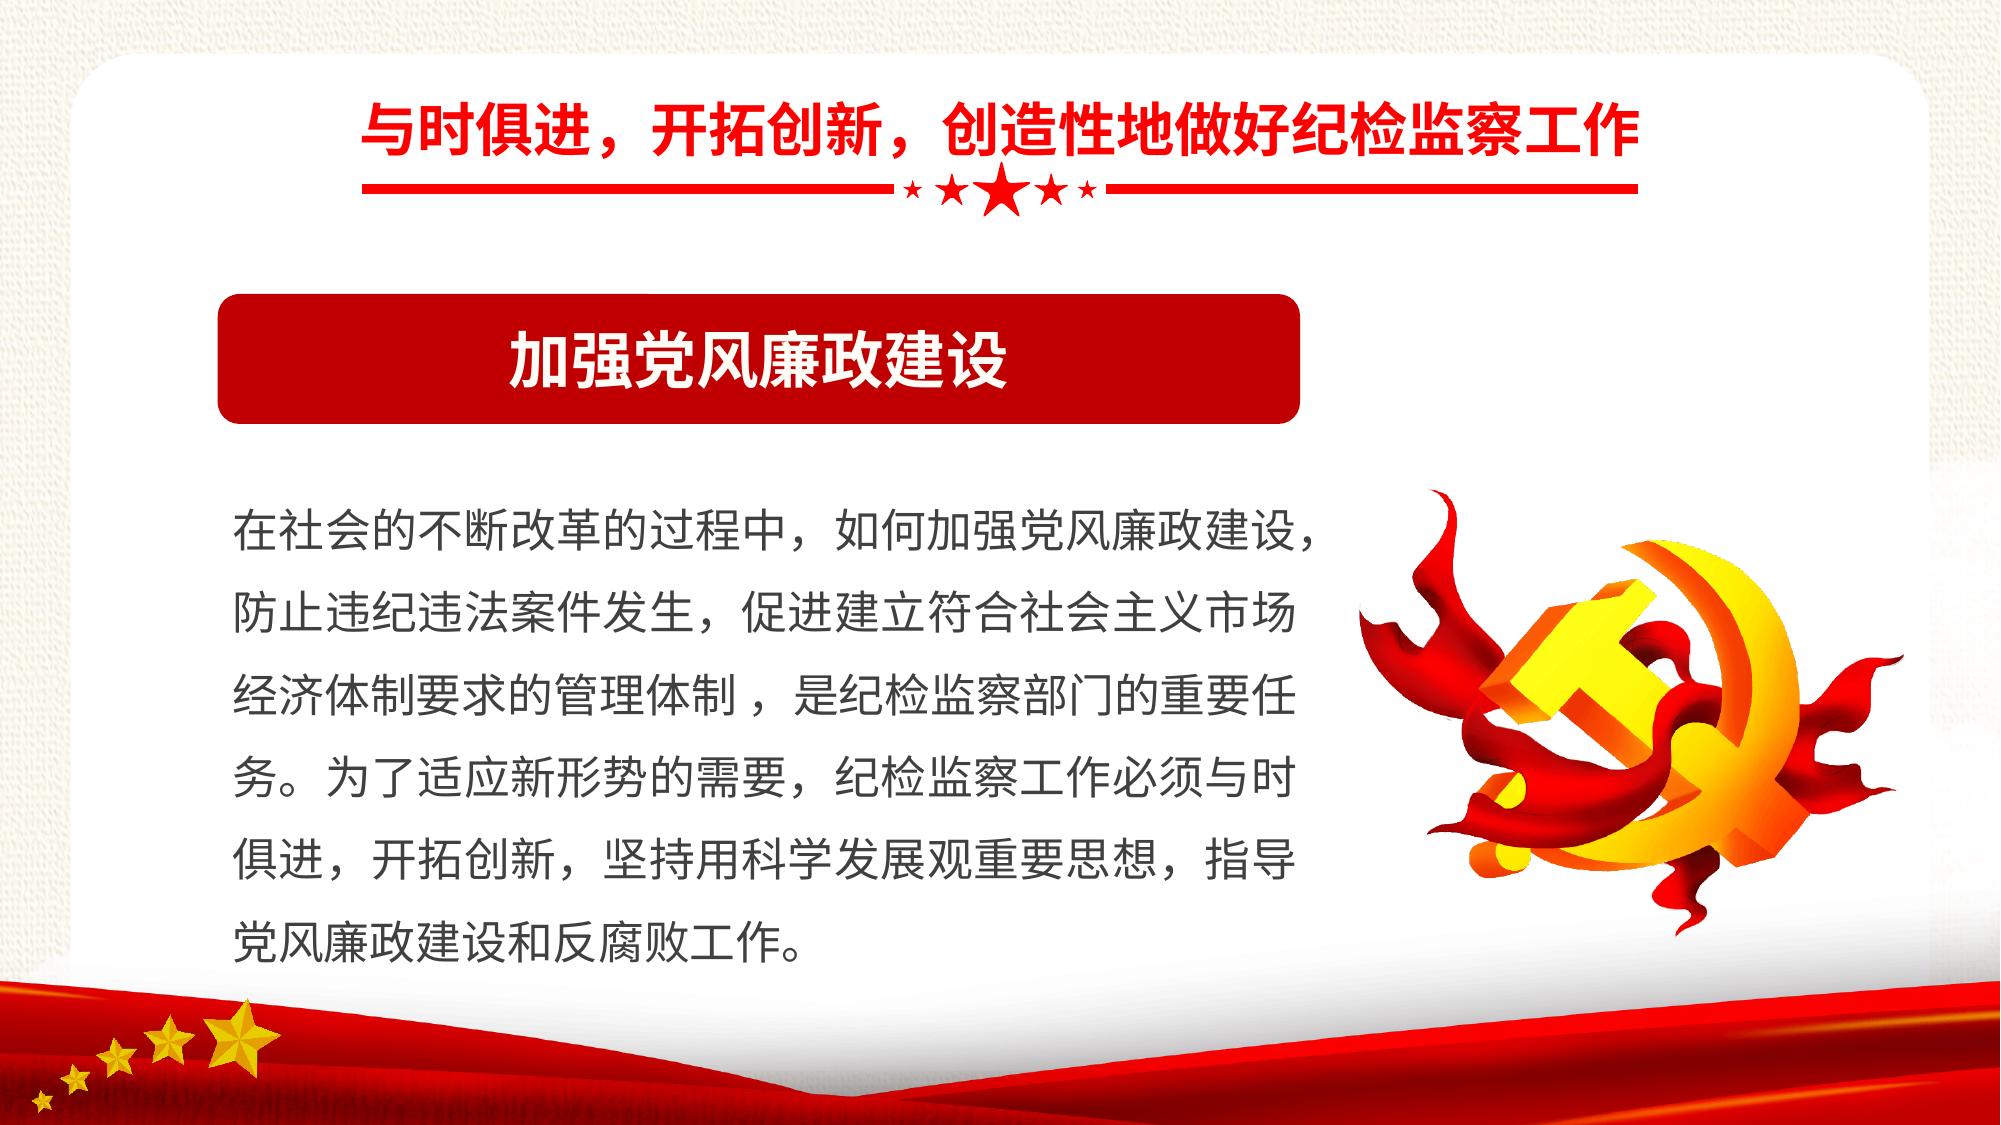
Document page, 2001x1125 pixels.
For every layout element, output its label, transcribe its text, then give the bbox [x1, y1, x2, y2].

text_box 加强党风廉政建设 [217, 293, 1301, 424]
picture [0, 0, 2000, 1125]
text_box 在社会的不断改革的过程中，如何加强党风廉政建设，防止违纪违法案件发生，促进建立符合社会主义市场经济体制要求的管理体制 ，是纪检监察部门的重要任务。为了适应新形势的需要，纪检监察工作必须与时俱进，开拓创新，坚持用科学发展观重要思想，指导党风廉政建设和反腐败工作。 [217, 466, 1313, 976]
